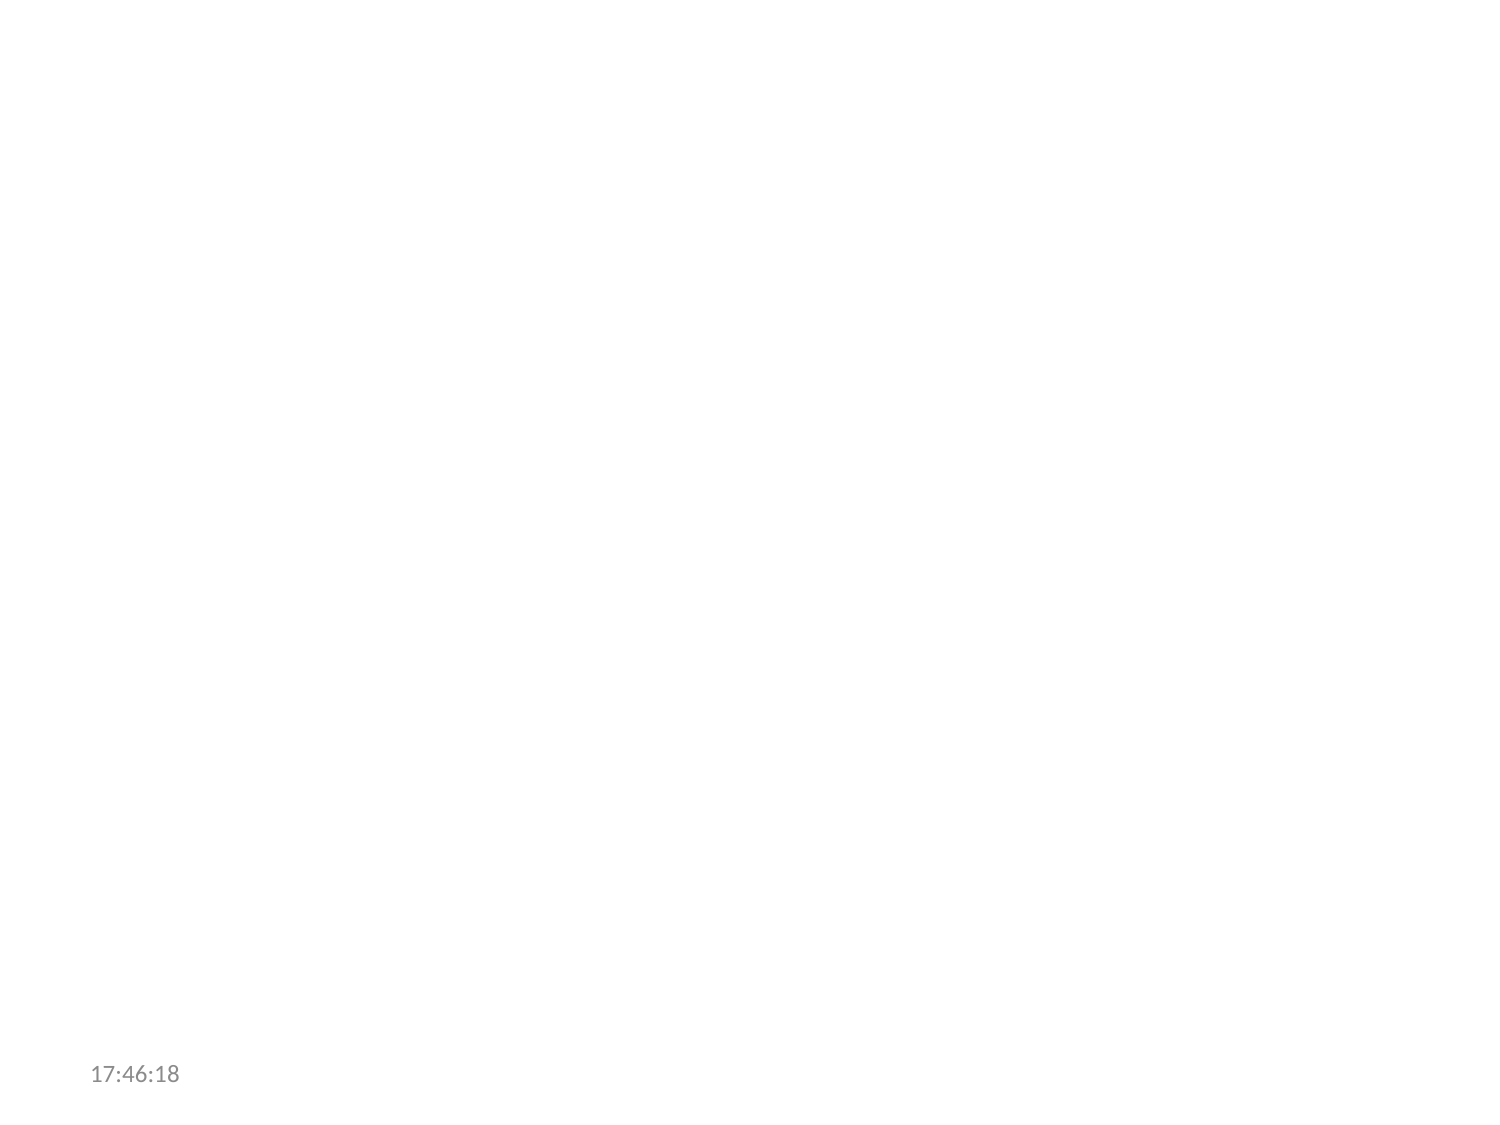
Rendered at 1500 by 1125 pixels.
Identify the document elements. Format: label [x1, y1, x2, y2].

slide_number [75, 1042, 425, 1103]
